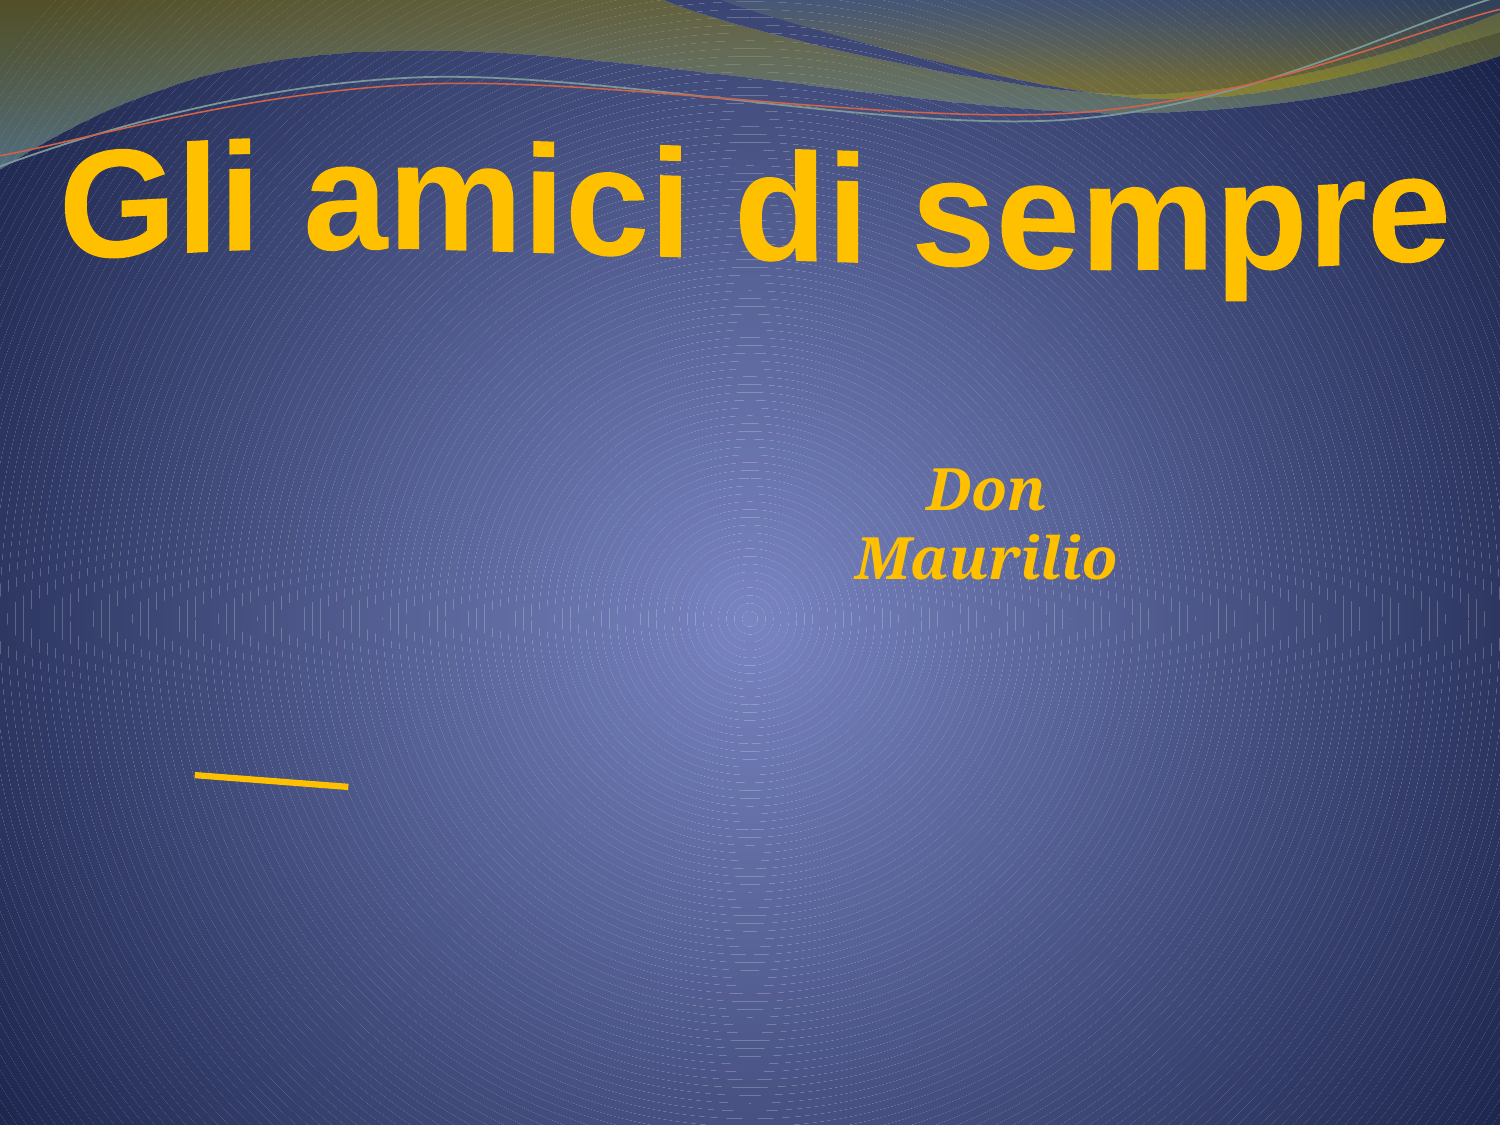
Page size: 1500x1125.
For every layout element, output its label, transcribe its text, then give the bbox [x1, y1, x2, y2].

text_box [194, 774, 349, 788]
text_box Don Maurilio [785, 444, 1188, 516]
